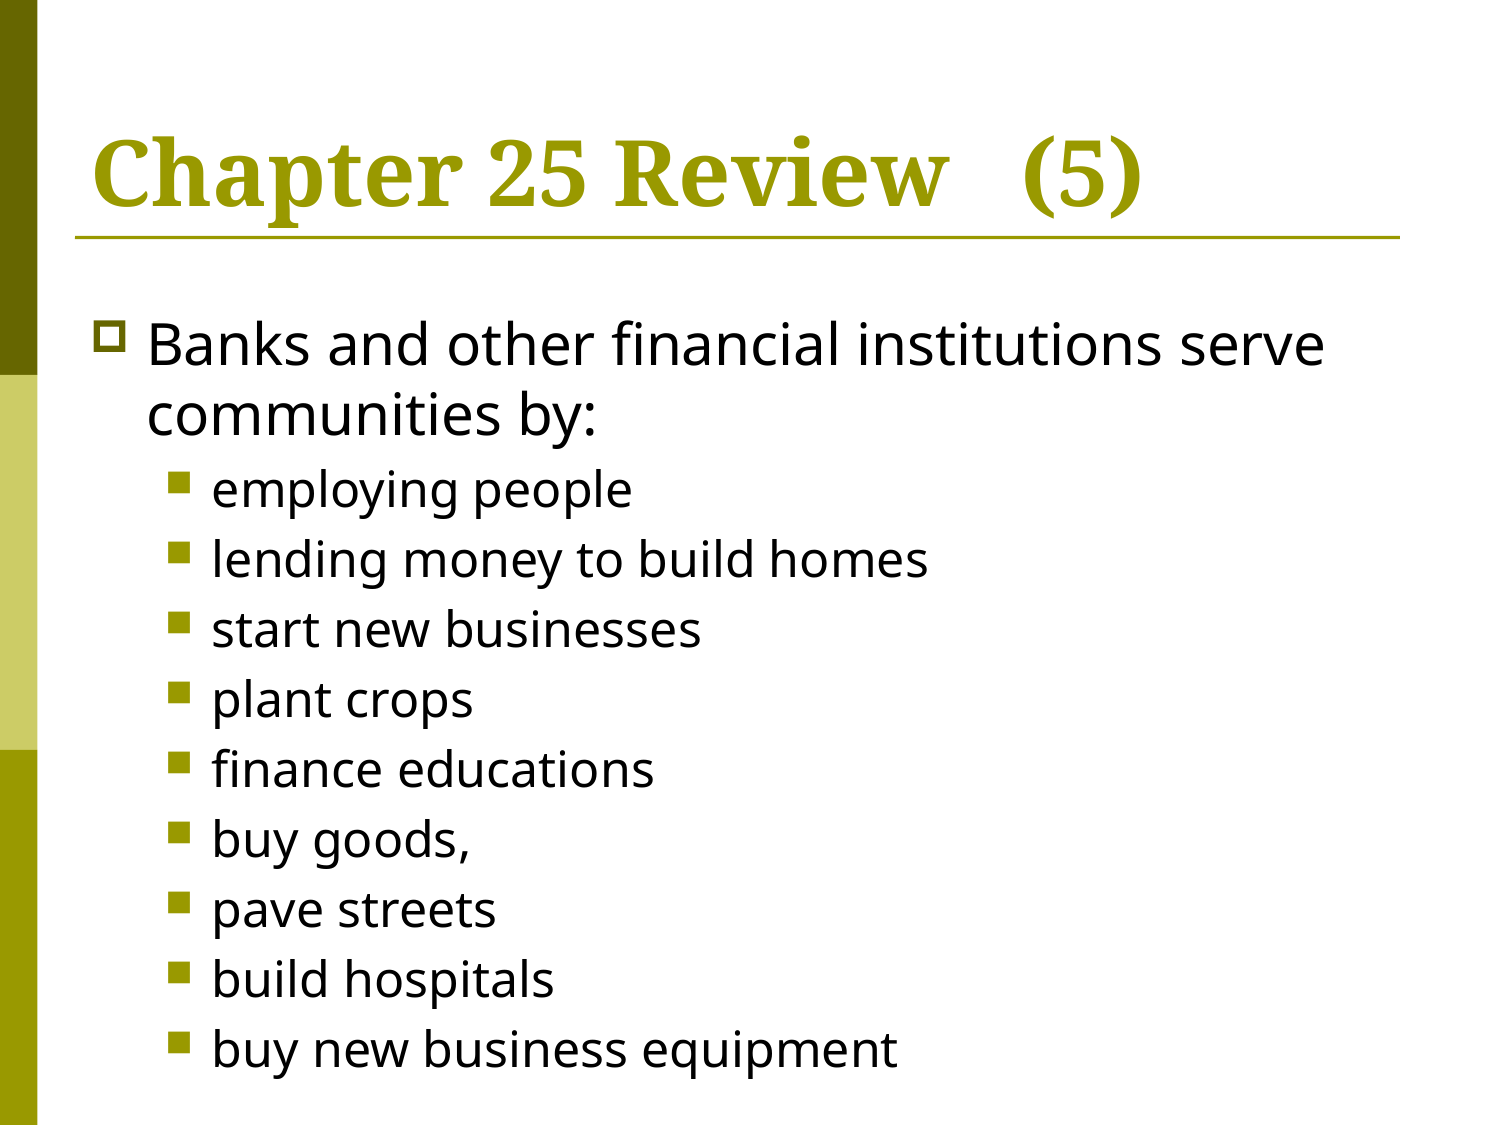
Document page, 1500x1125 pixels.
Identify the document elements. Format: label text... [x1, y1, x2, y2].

title Chapter 25 Review (5) [74, 45, 1426, 233]
list Banks and other financial institutions serve communities by: employing people lending money to build homes start new businesses plant crops finance educations buy goods, pave streets build hospitals buy new business equipment [74, 299, 1426, 1006]
